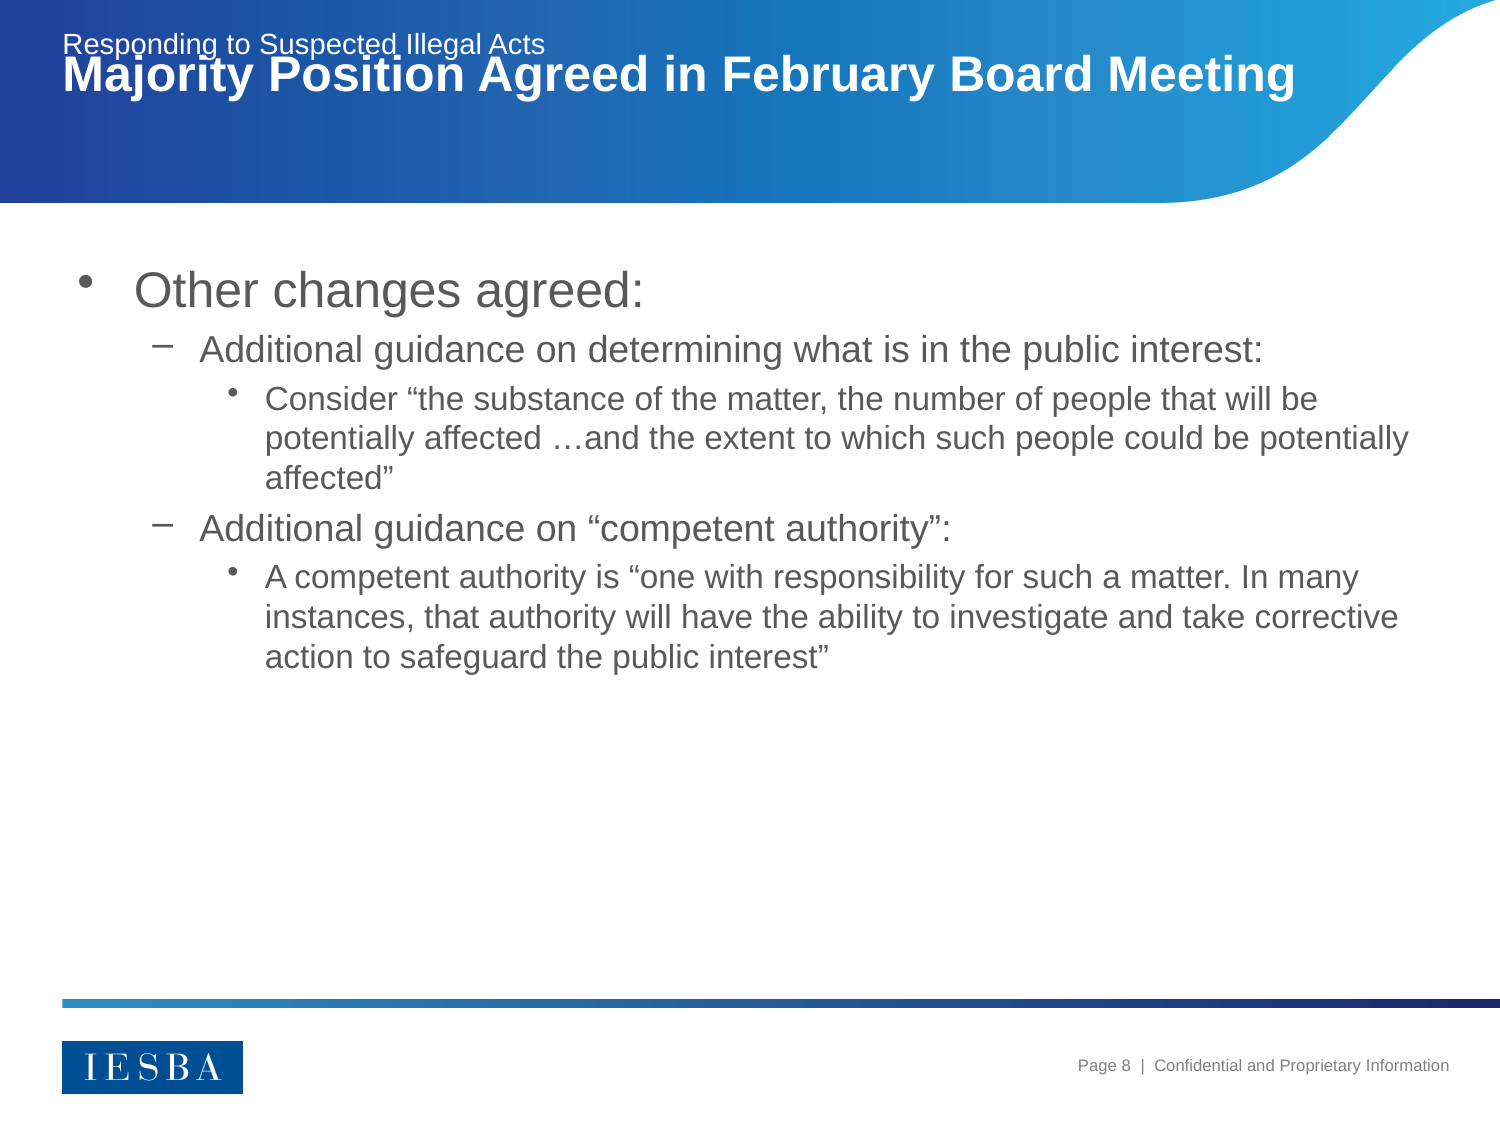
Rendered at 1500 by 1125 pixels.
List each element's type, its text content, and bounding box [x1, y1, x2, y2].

title Majority Position Agreed in February Board Meeting [62, 75, 1300, 188]
list Other changes agreed: Additional guidance on determining what is in the public interest: Consider “the substance of the matter, the number of people that will be potentially affected …and the extent to which such people could be potentially affected” Additional guidance on “competent authority”: A competent authority is “one with responsibility for such a matter. In many instances, that authority will have the ability to investigate and take corrective action to safeguard the public interest” [62, 249, 1450, 1000]
picture [62, 1041, 243, 1094]
subtitle Responding to Suspected Illegal Acts [62, 24, 663, 63]
picture [0, 0, 1497, 203]
